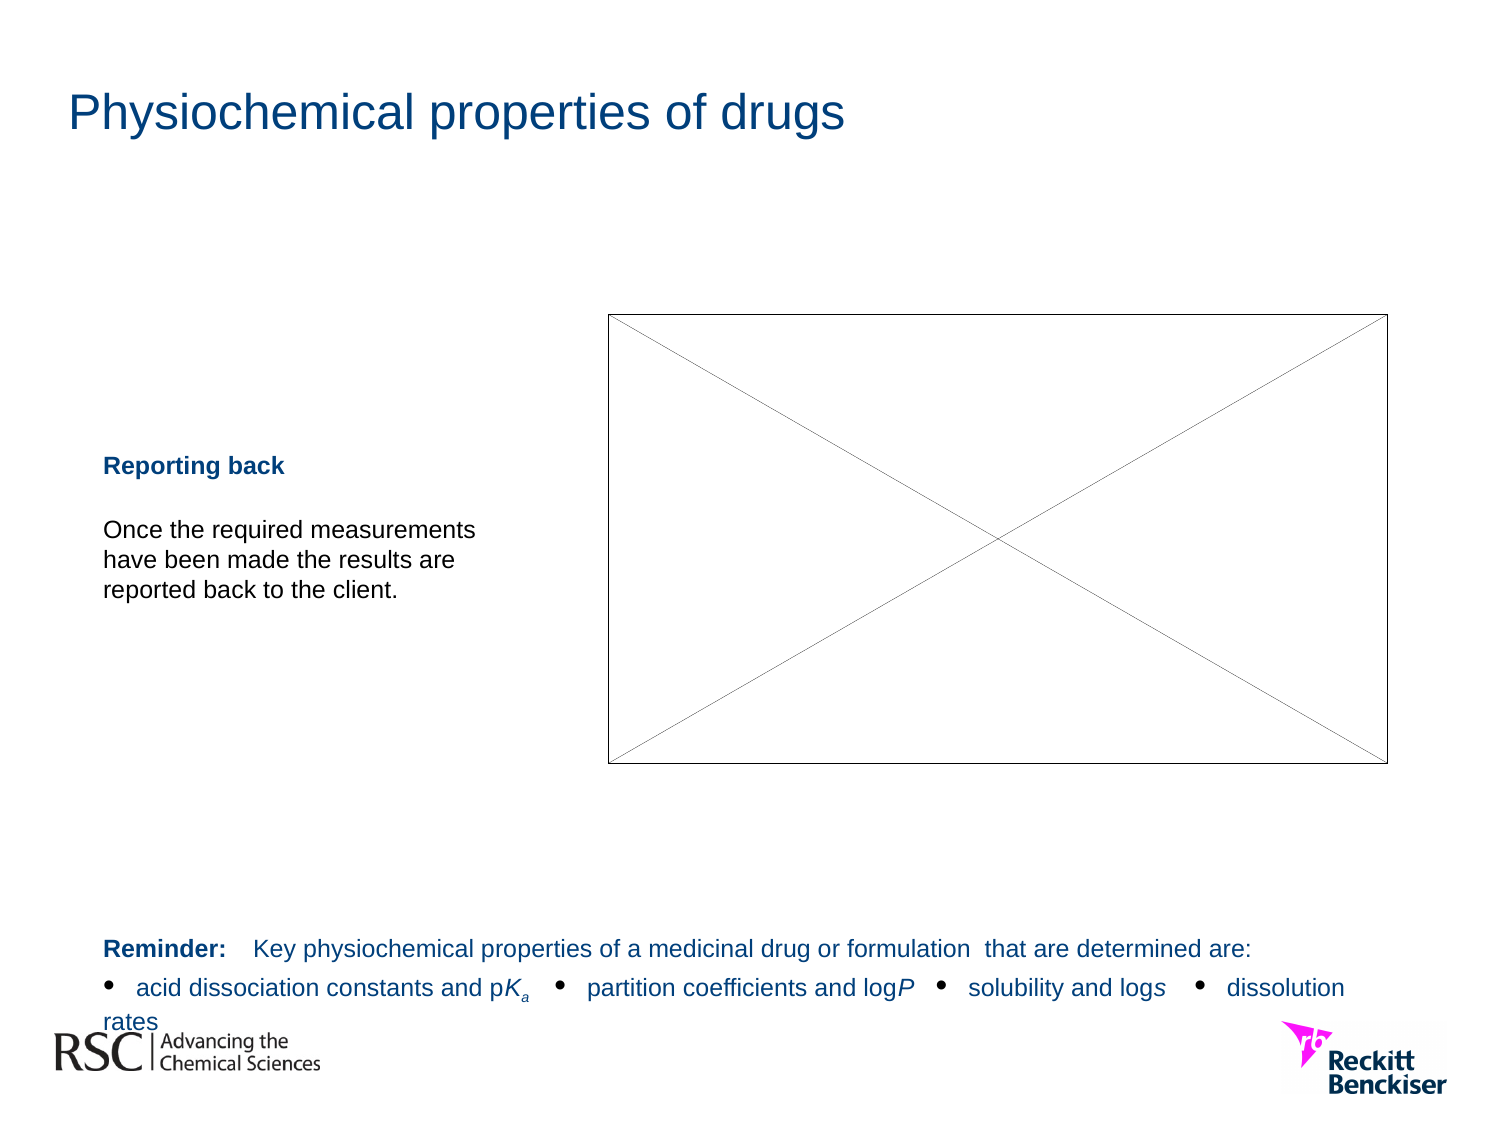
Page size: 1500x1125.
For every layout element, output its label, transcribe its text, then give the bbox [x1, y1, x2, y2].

text_box Reminder: Key physiochemical properties of a medicinal drug or formulation that are determined are: • acid dissociation constants and pKa • partition coefficients and logP • solubility and logs • dissolution rates [88, 925, 1424, 1043]
title Physiochemical properties of drugs [52, 66, 1448, 148]
picture [54, 1032, 320, 1071]
text_box Reporting back Once the required measurements have been made the results are reported back to the client. [88, 172, 526, 858]
picture [1281, 1021, 1447, 1095]
